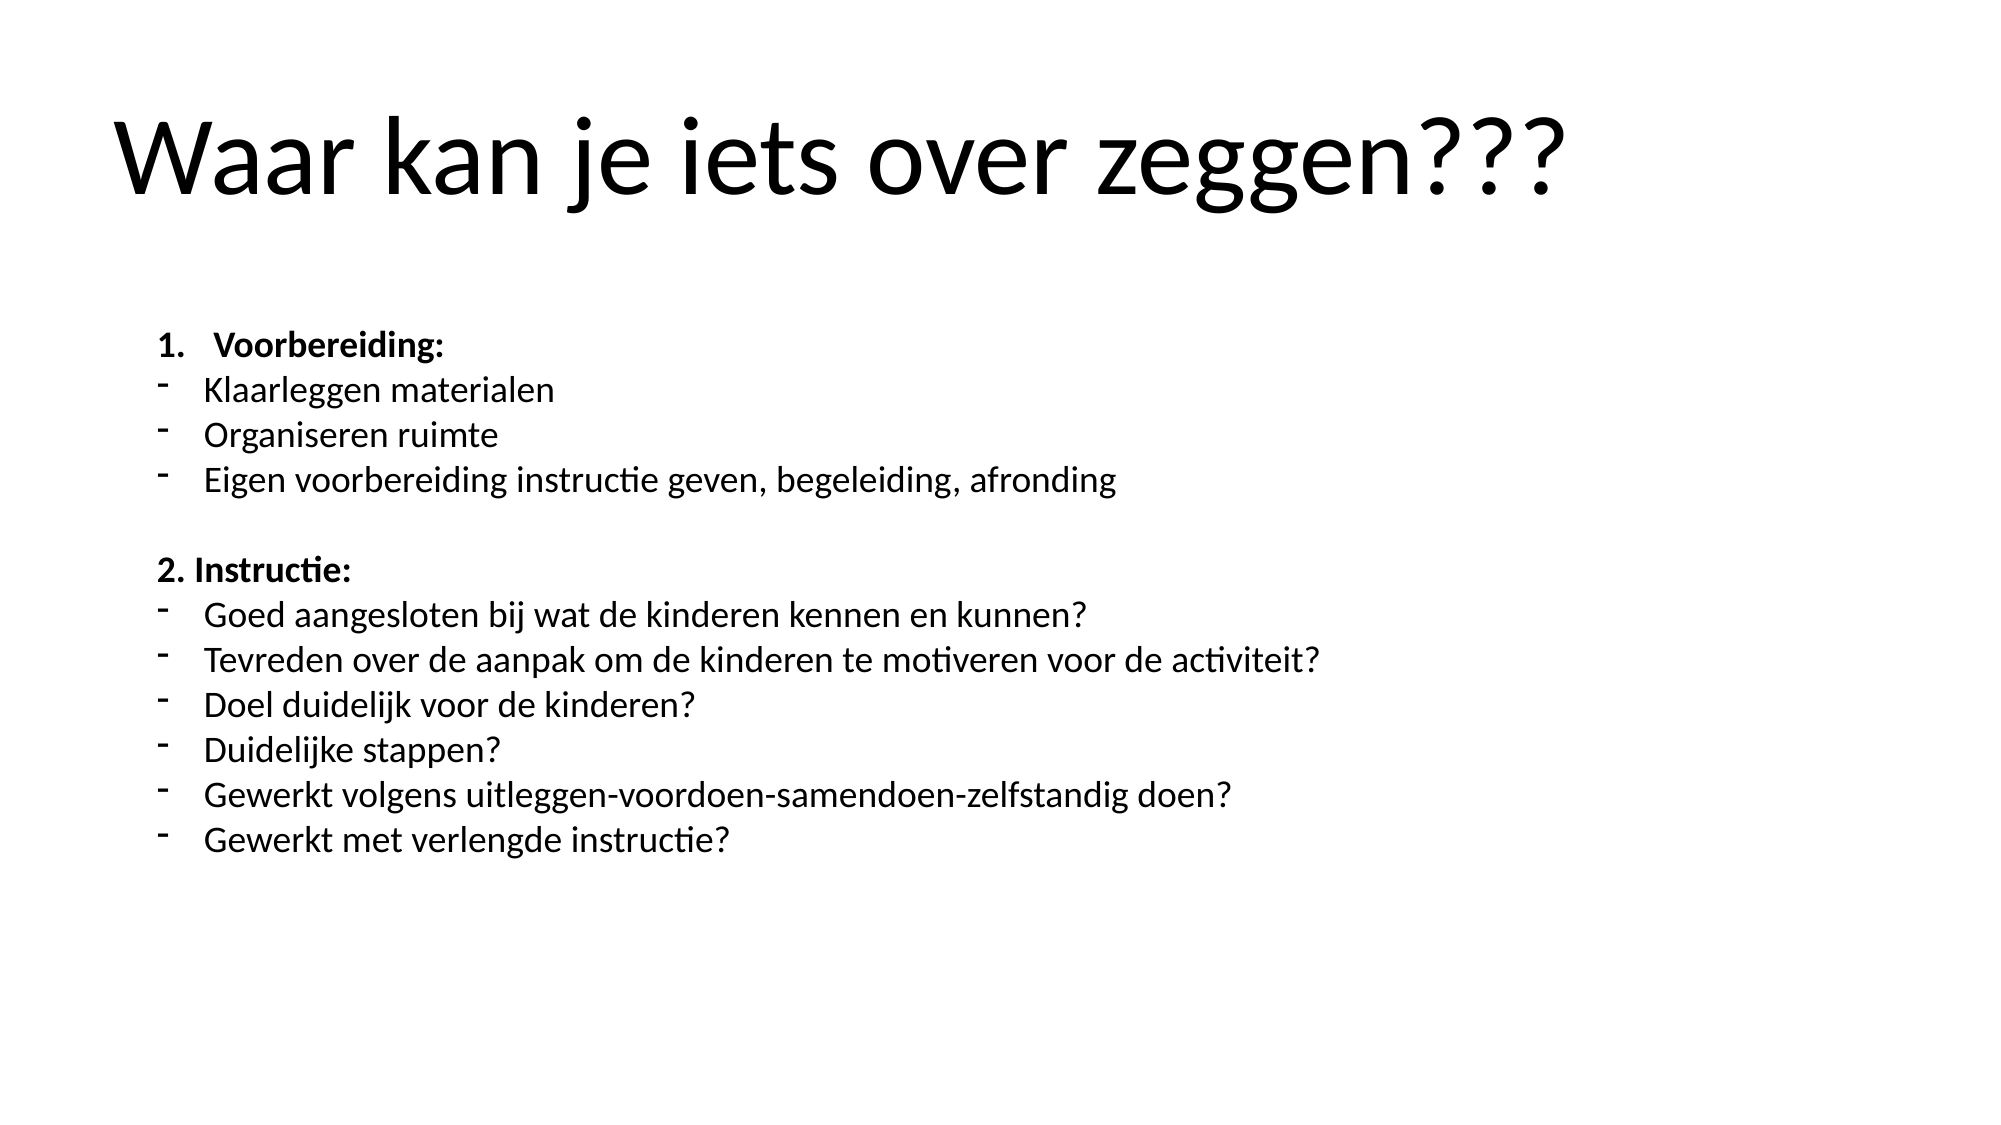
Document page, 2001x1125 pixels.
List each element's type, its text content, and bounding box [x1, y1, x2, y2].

text_box Waar kan je iets over zeggen??? [98, 74, 1588, 225]
text_box Voorbereiding: Klaarleggen materialen Organiseren ruimte Eigen voorbereiding instructie geven, begeleiding, afronding 2. Instructie: Goed aangesloten bij wat de kinderen kennen en kunnen? Tevreden over de aanpak om de kinderen te motiveren voor de activiteit? Doel duidelijk voor de kinderen? Duidelijke stappen? Gewerkt volgens uitleggen-voordoen-samendoen-zelfstandig doen? Gewerkt met verlengde instructie? [142, 312, 1544, 958]
